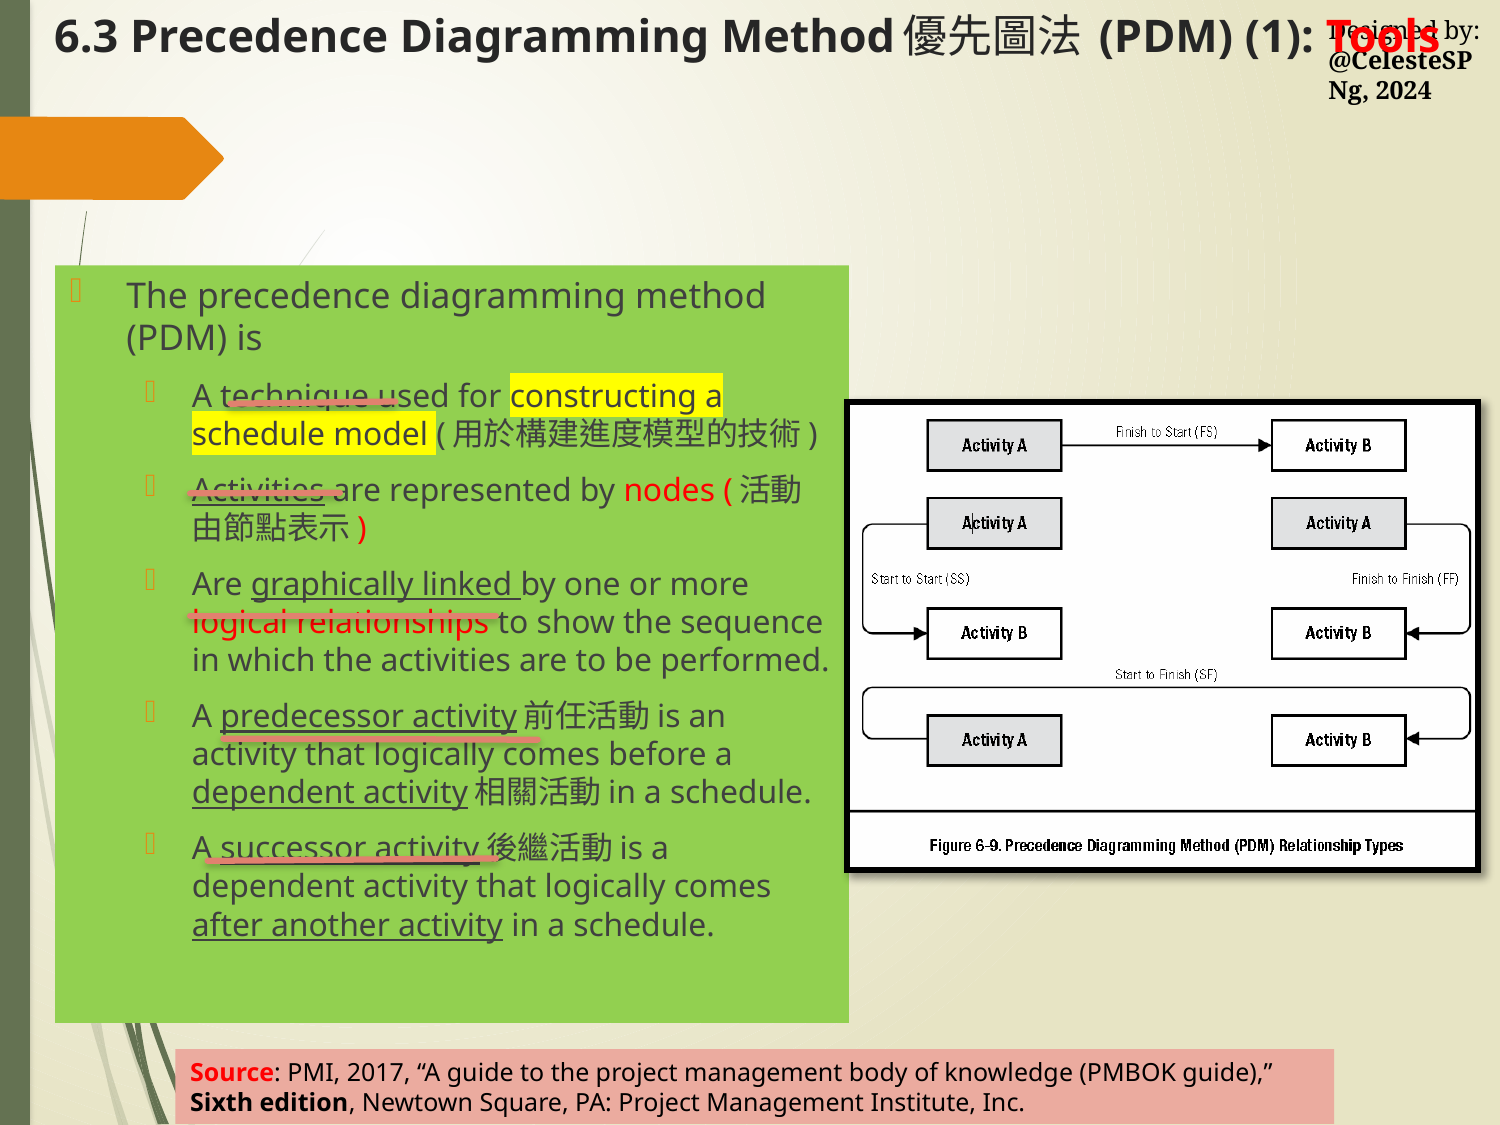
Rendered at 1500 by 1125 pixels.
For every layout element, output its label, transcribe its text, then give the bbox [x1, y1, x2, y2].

title 6.3 Precedence Diagramming Method優先圖法 (PDM) (1): Tools [39, 0, 1500, 118]
picture [850, 404, 1476, 868]
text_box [207, 858, 497, 862]
list The precedence diagramming method (PDM) is A technique used for constructing a schedule model (用於構建進度模型的技術) Activities are represented by nodes (活動由節點表示) Are graphically linked by one or more logical relationships to show the sequence in which the activities are to be performed. A predecessor activity前任活動is an activity that logically comes before a dependent activity相關活動in a schedule. A successor activity後繼活動is a dependent activity that logically comes after another activity in a schedule. [55, 265, 849, 1023]
text_box Source: PMI, 2017, “A guide to the project management body of knowledge (PMBOK guide),” Sixth edition, Newtown Square, PA: Project Management Institute, Inc. [175, 1049, 1335, 1124]
